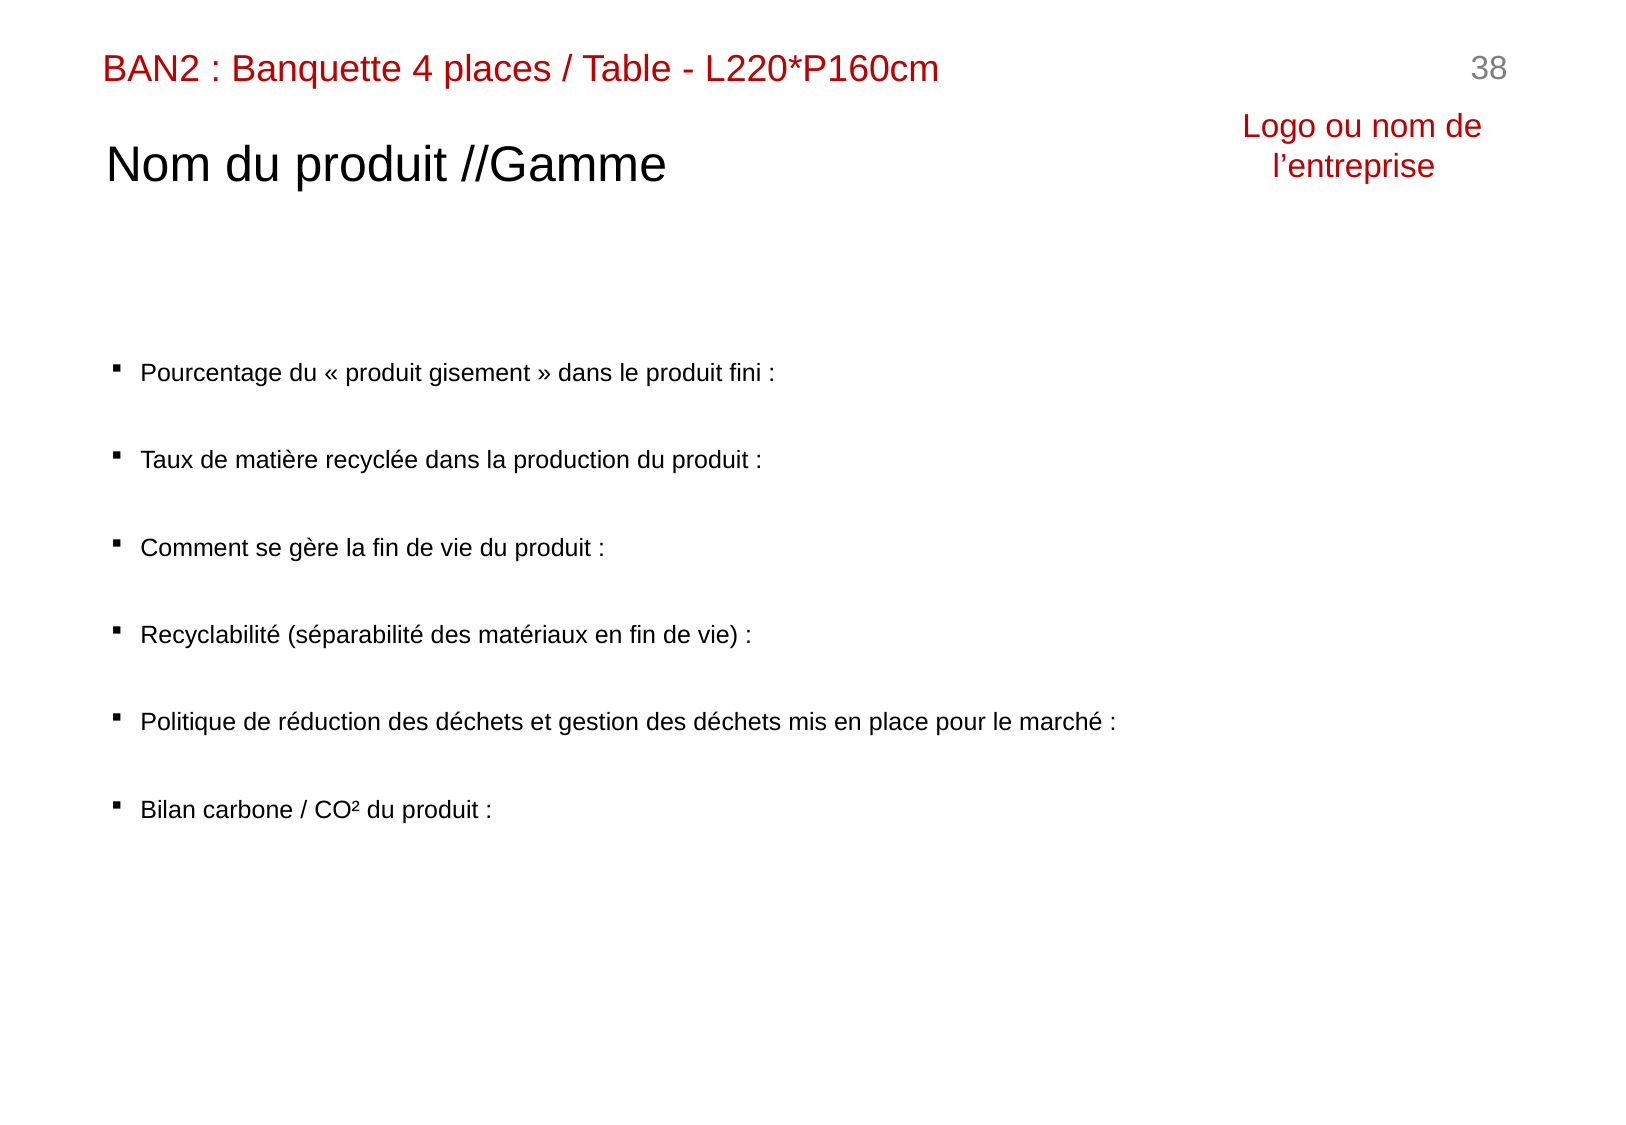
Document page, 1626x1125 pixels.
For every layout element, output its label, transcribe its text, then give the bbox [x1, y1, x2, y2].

text_box Pourcentage du « produit gisement » dans le produit fini : Taux de matière recyclée dans la production du produit : Comment se gère la fin de vie du produit : Recyclabilité (séparabilité des matériaux en fin de vie) : Politique de réduction des déchets et gestion des déchets mis en place pour le marché : Bilan carbone / CO² du produit : [81, 304, 1333, 1067]
list Nom du produit //Gamme [91, 109, 1523, 215]
text_box Logo ou nom de l’entreprise [1141, 91, 1567, 197]
title BAN2 : Banquette 4 places / Table - L220*P160cm [102, 19, 1426, 109]
slide_number 38 [1426, 19, 1523, 91]
